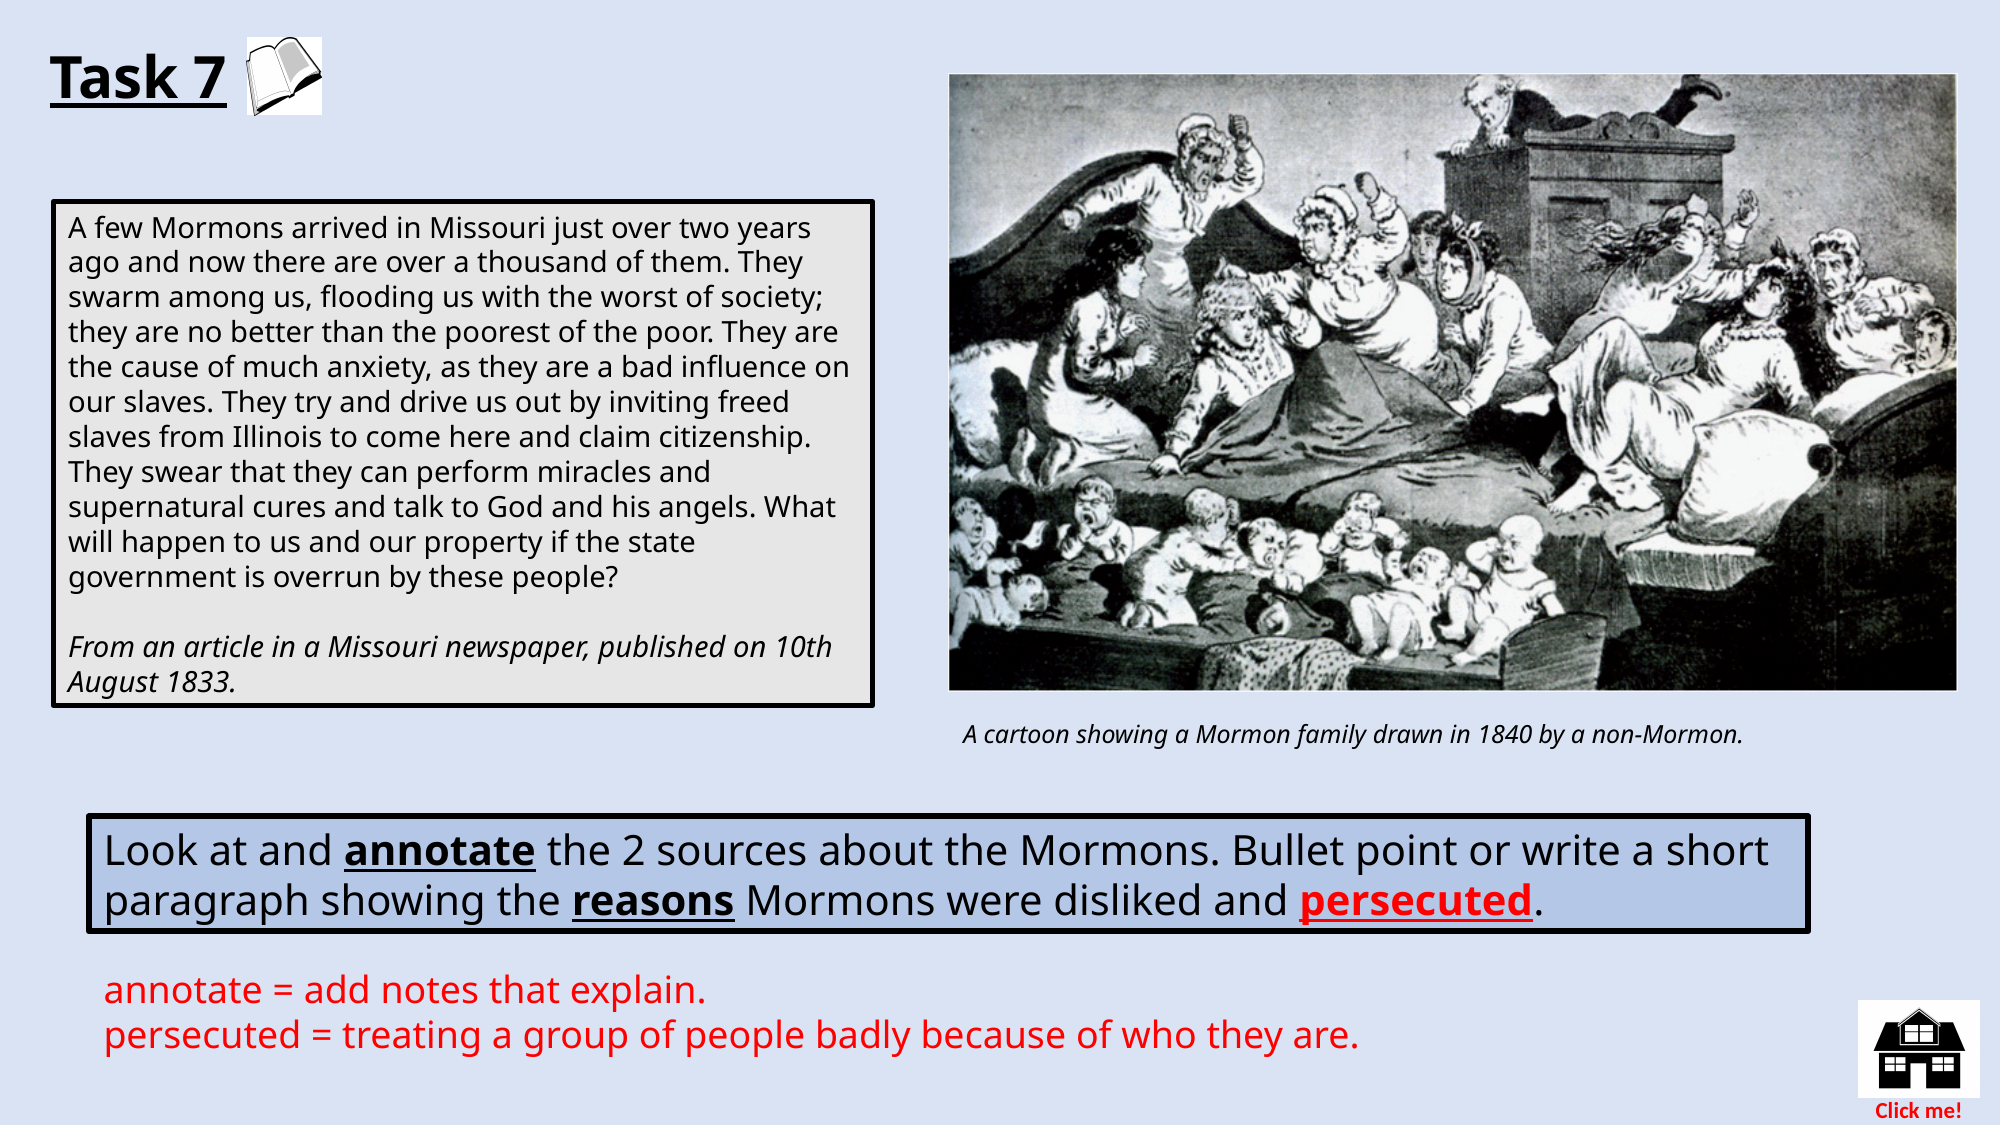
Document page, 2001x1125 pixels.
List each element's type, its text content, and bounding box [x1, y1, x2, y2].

text_box Look at and annotate the 2 sources about the Mormons. Bullet point or write a short paragraph showing the reasons Mormons were disliked and persecuted. [88, 816, 1809, 932]
text_box Click me! [1858, 1098, 1980, 1125]
picture [246, 37, 322, 116]
picture [1858, 1000, 1980, 1098]
text_box Task 7 [34, 33, 502, 118]
text_box A few Mormons arrived in Missouri just over two years ago and now there are over a thousand of them. They swarm among us, flooding us with the worst of society; they are no better than the poorest of the poor. They are the cause of much anxiety, as they are a bad influence on our slaves. They try and drive us out by inviting freed slaves from Illinois to come here and claim citizenship. They swear that they can perform miracles and supernatural cures and talk to God and his angels. What will happen to us and our property if the state government is overrun by these people? From an article in a Missouri newspaper, published on 10th August 1833. [53, 201, 873, 706]
text_box annotate = add notes that explain. persecuted = treating a group of people badly because of who they are. [88, 958, 1809, 1064]
text_box A cartoon showing a Mormon family drawn in 1840 by a non-Mormon. [948, 711, 1958, 757]
picture [948, 73, 1958, 693]
